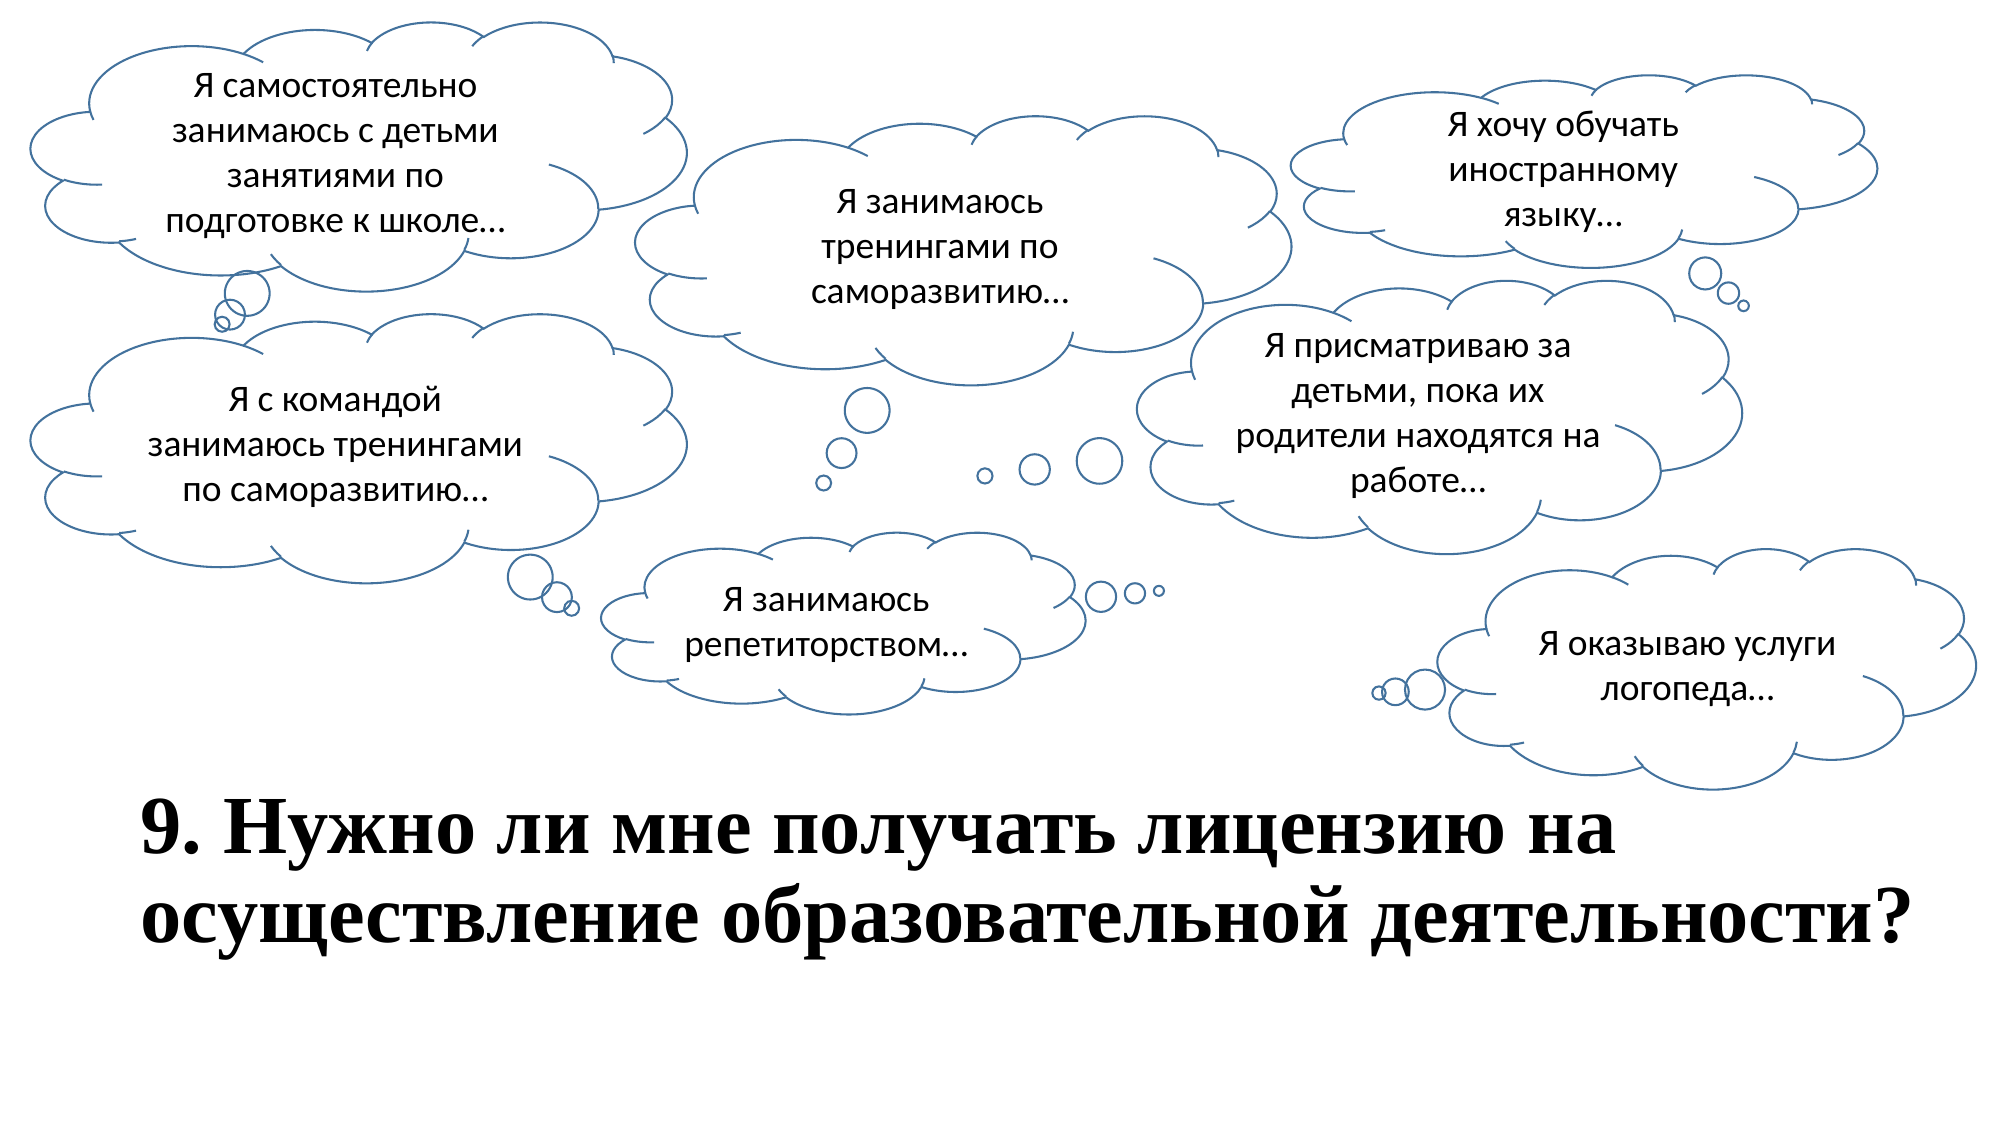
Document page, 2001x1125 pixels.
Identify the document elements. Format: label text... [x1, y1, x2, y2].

text_box Я присматриваю за детьми, пока их родители находятся на работе… [1135, 279, 1744, 556]
text_box Я занимаюсь тренингами по саморазвитию… [825, 437, 858, 470]
text_box Я занимаюсь репетиторством… [599, 531, 1087, 716]
text_box Я хочу обучать иностранному языку… [1289, 74, 1879, 269]
text_box Я оказываю услуги логопеда… [1371, 548, 1978, 762]
text_box Я занимаюсь репетиторством… [1123, 582, 1147, 605]
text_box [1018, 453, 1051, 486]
text_box Я занимаюсь тренингами по саморазвитию… [843, 386, 891, 434]
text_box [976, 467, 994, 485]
text_box Я присматриваю за детьми, пока их родители находятся на работе… [1075, 437, 1124, 485]
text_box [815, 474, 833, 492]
text_box Я занимаюсь репетиторством… [1084, 580, 1118, 613]
text_box Я с командой занимаюсь тренингами по саморазвитию… [29, 313, 688, 585]
title 9. Нужно ли мне получать лицензию на осуществление образовательной деятельности? [125, 762, 1950, 980]
text_box Я занимаюсь тренингами по саморазвитию… [633, 115, 1293, 387]
text_box Я хочу обучать иностранному языку… [1688, 256, 1750, 313]
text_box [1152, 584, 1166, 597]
text_box Я самостоятельно занимаюсь с детьми занятиями по подготовке к школе… [29, 21, 688, 333]
text_box Я с командой занимаюсь тренингами по саморазвитию… [506, 553, 581, 617]
